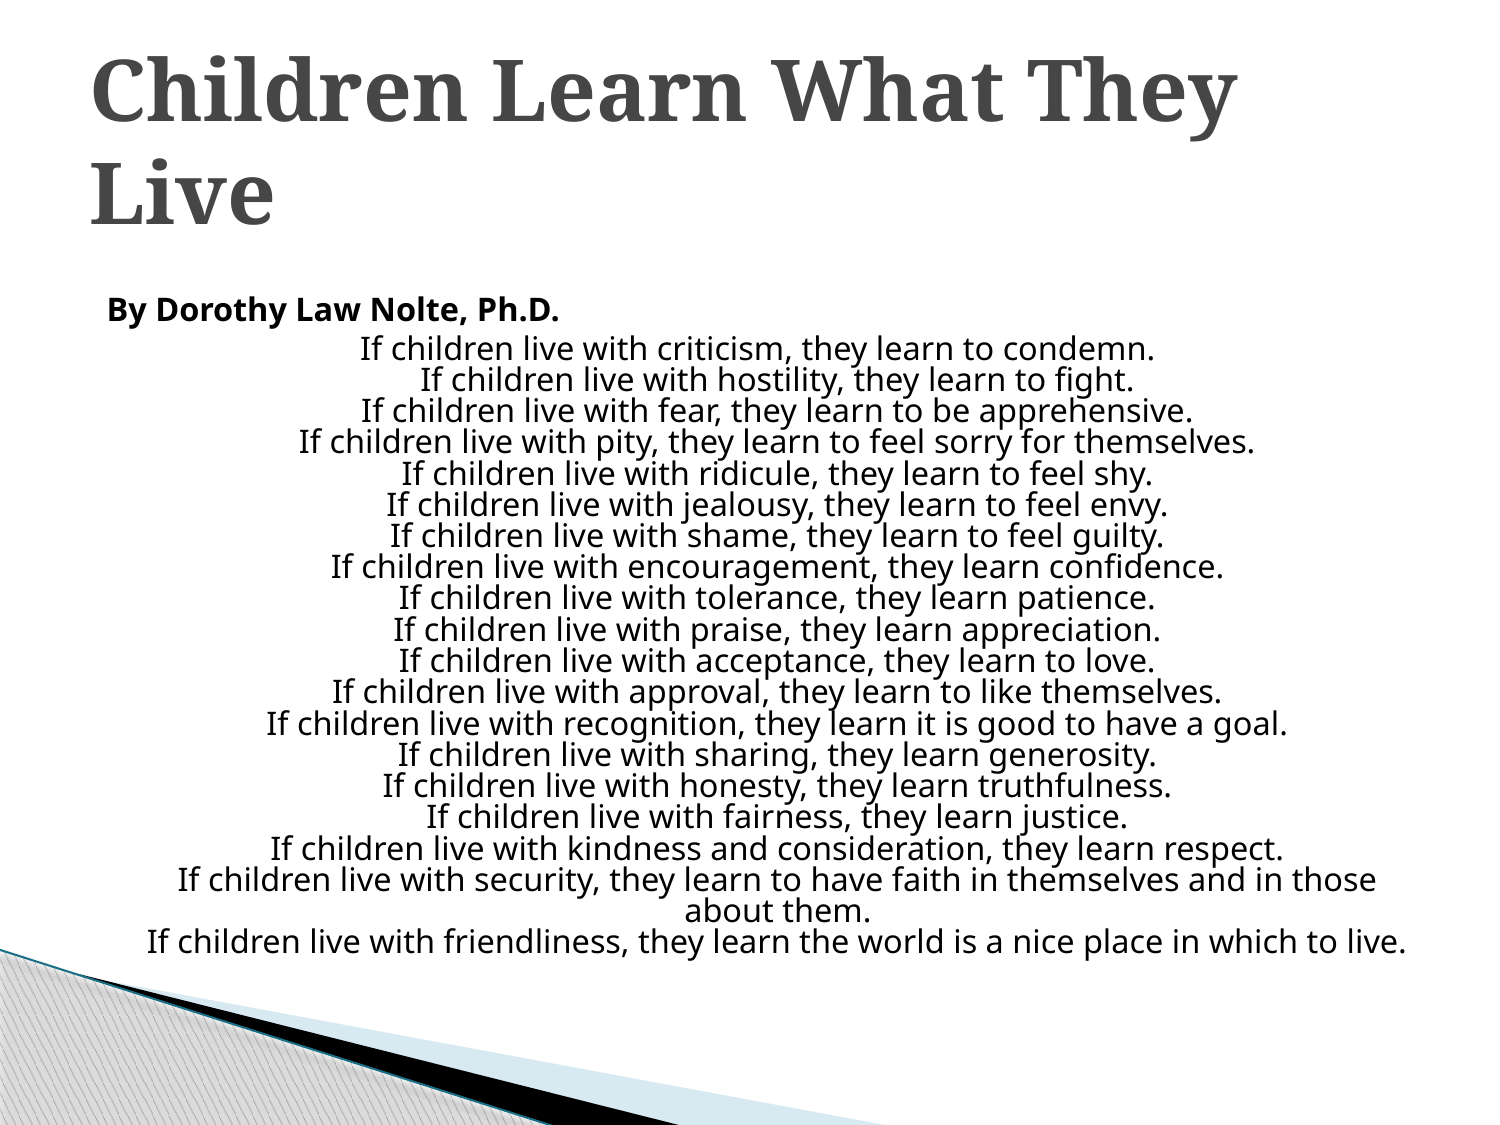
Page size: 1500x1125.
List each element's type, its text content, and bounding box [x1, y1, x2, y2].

title Children Learn What They Live [75, 45, 1425, 233]
list By Dorothy Law Nolte, Ph.D. If children live with criticism, they learn to condemn. If children live with hostility, they learn to fight. If children live with fear, they learn to be apprehensive. If children live with pity, they learn to feel sorry for themselves. If children live with ridicule, they learn to feel shy. If children live with jealousy, they learn to feel envy. If children live with shame, they learn to feel guilty. If children live with encouragement, they learn confidence. If children live with tolerance, they learn patience. If children live with praise, they learn appreciation. If children live with acceptance, they learn to love. If children live with approval, they learn to like themselves. If children live with recognition, they learn it is good to have a goal. If children live with sharing, they learn generosity. If children live with honesty, they learn truthfulness. If children live with fairness, they learn justice. If children live with kindness and consideration, they learn respect. If children live with security, they learn to have faith in themselves and in those about them. If children live with friendliness, they learn the world is a nice place in which to live. [75, 243, 1425, 986]
